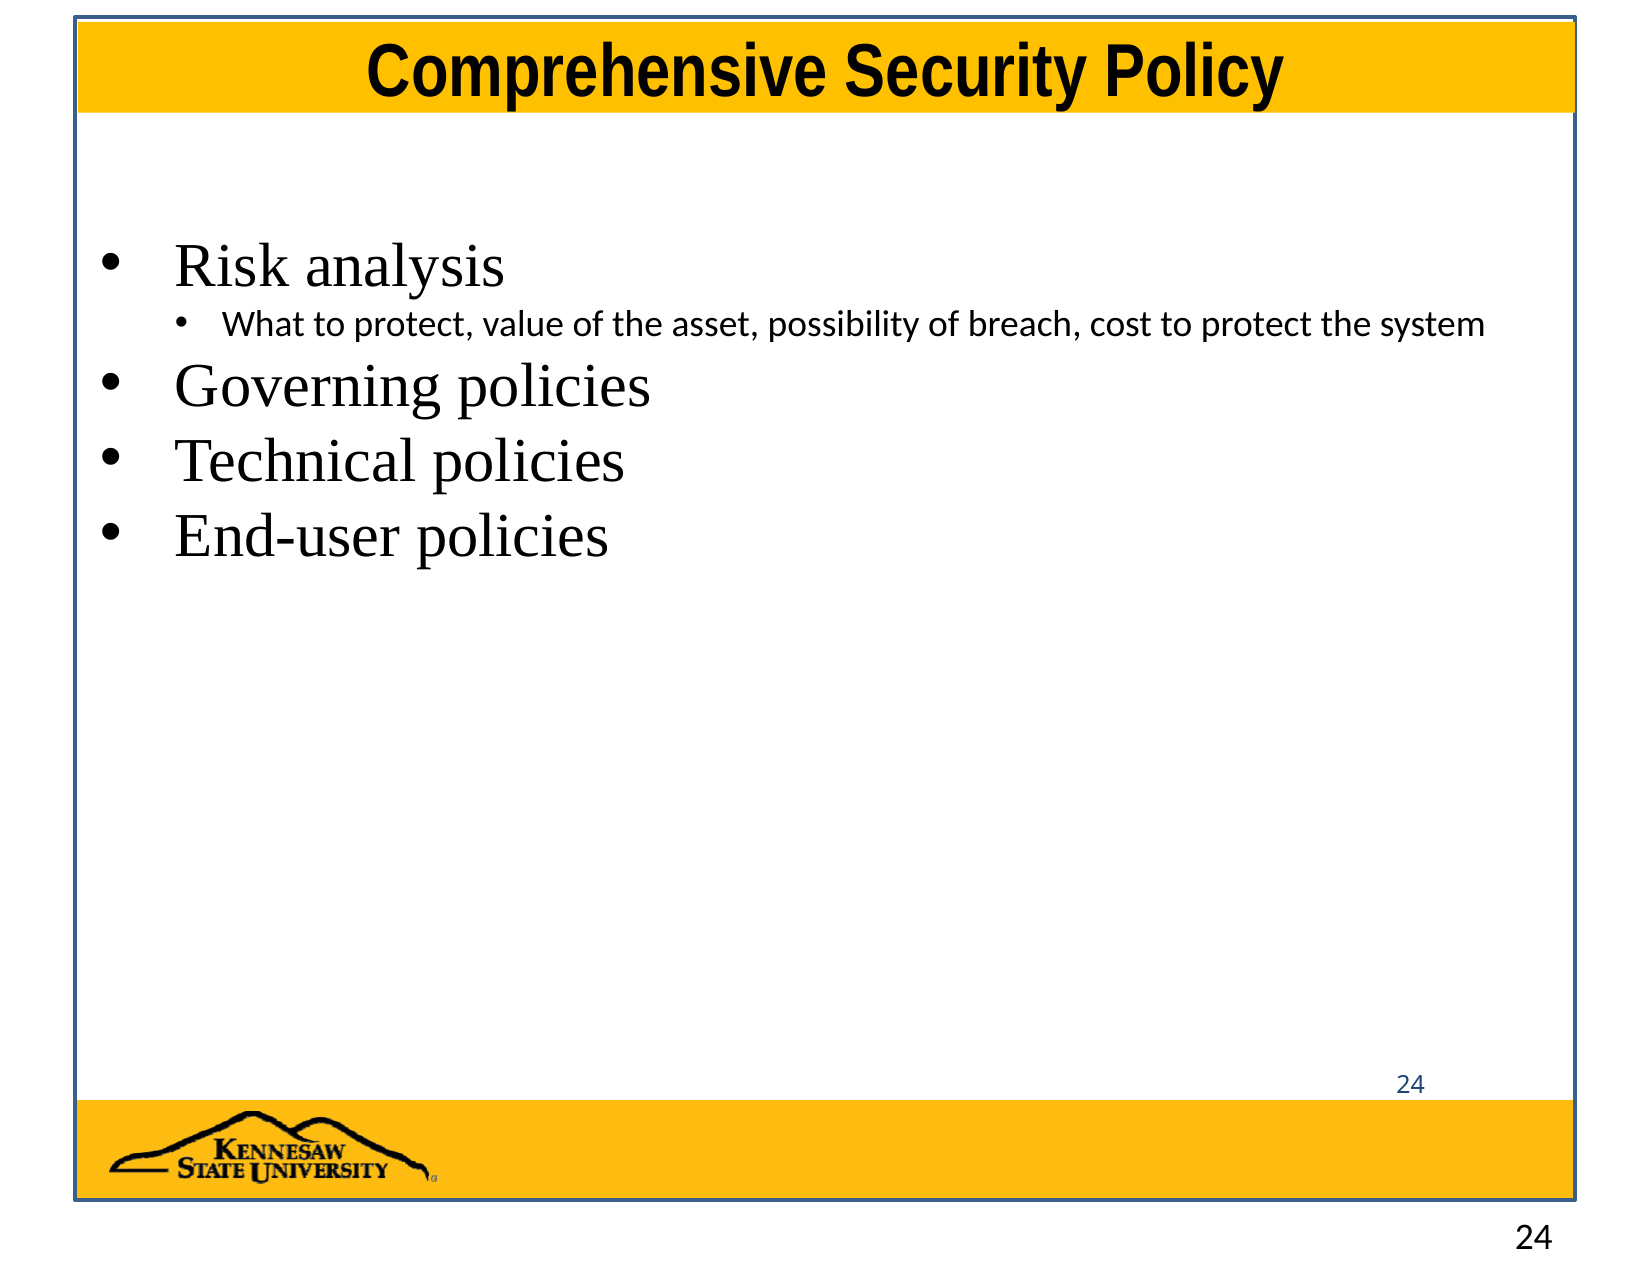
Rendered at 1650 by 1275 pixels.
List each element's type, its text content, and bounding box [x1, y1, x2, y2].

title Comprehensive Security Policy [77, 21, 1575, 113]
picture [108, 1111, 437, 1184]
list Risk analysis What to protect, value of the asset, possibility of breach, cost to protect the system Governing policies Technical policies End-user policies [99, 223, 1550, 573]
slide_number 24 [1299, 1042, 1425, 1103]
